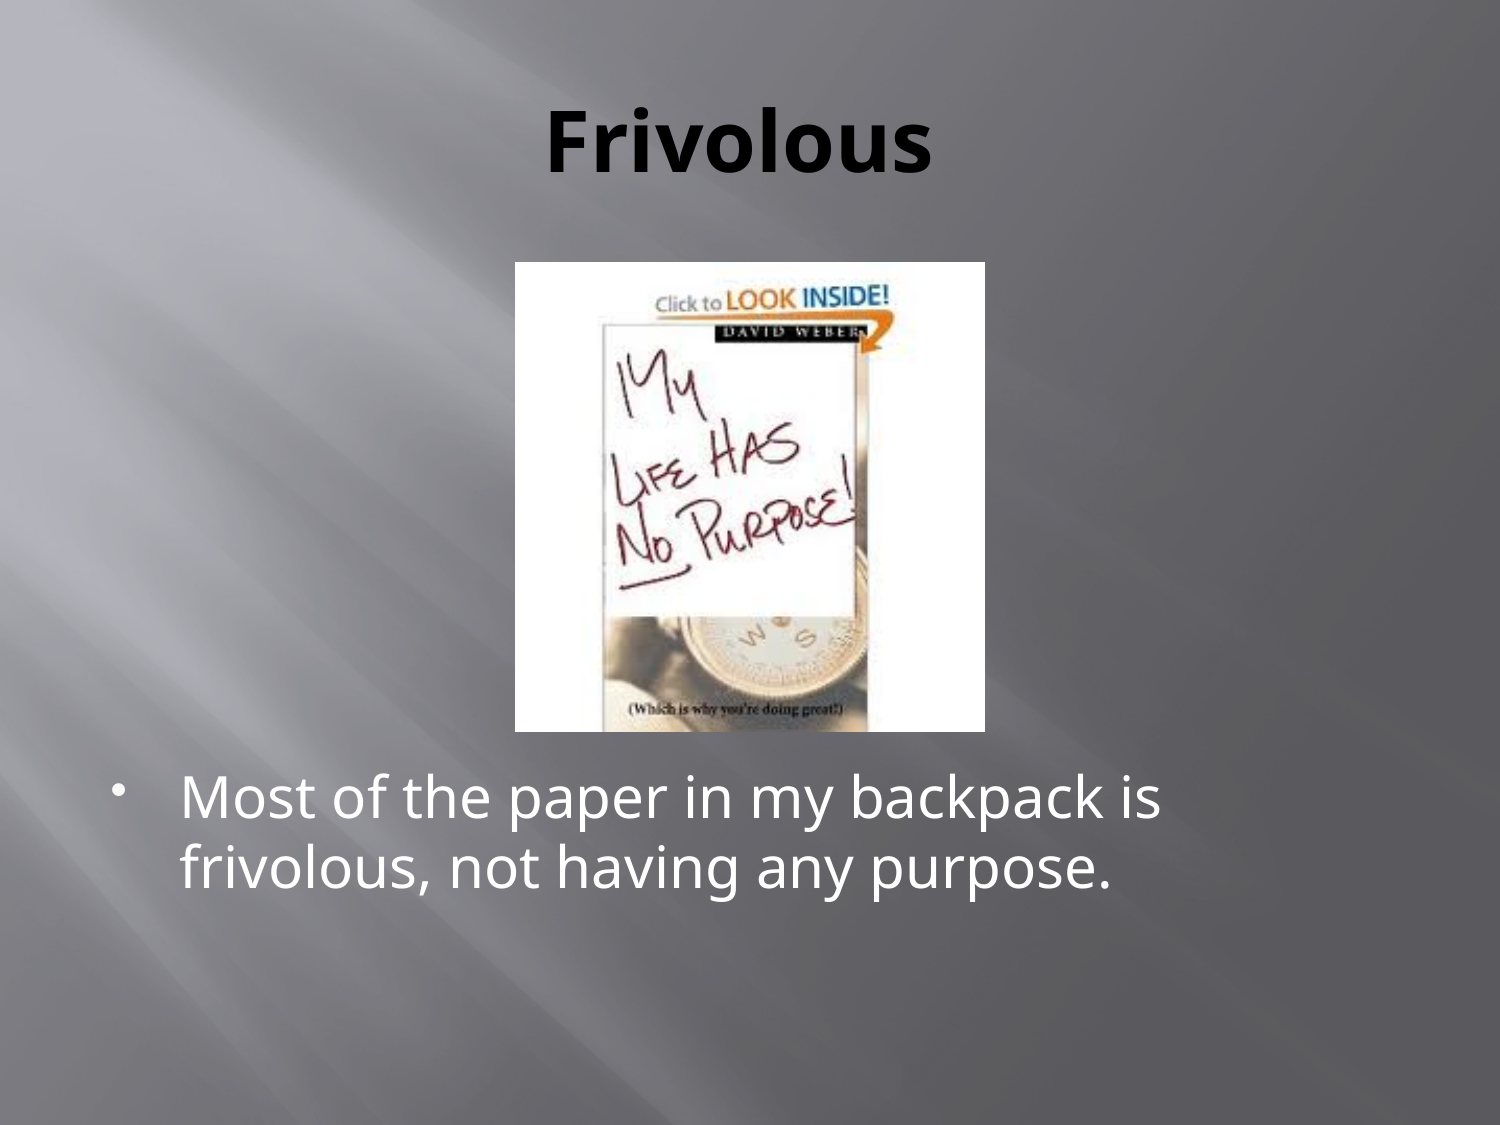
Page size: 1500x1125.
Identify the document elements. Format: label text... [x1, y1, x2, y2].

title Frivolous [75, 45, 1425, 233]
list Most of the paper in my backpack is frivolous, not having any purpose. [75, 262, 1425, 1035]
picture [515, 262, 985, 732]
